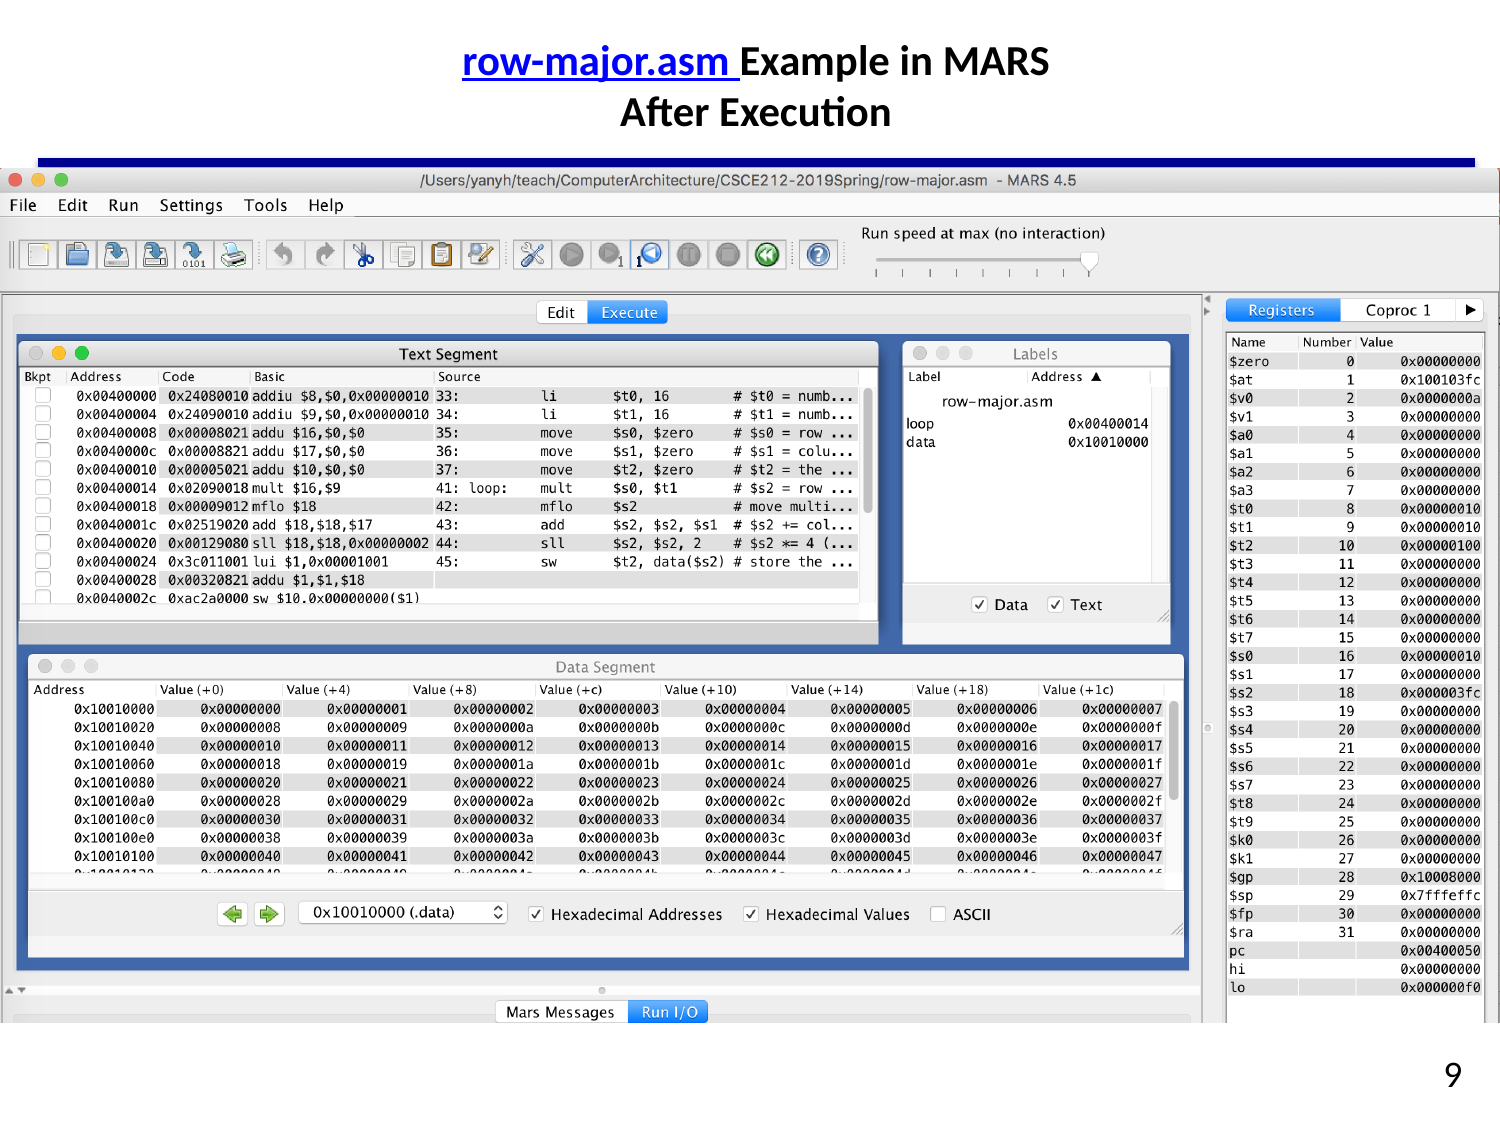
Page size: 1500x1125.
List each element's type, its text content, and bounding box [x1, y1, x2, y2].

slide_number 9 [1127, 1042, 1478, 1103]
picture [0, 168, 1500, 1023]
title row-major.asm Example in MARS After Execution [37, 24, 1475, 143]
